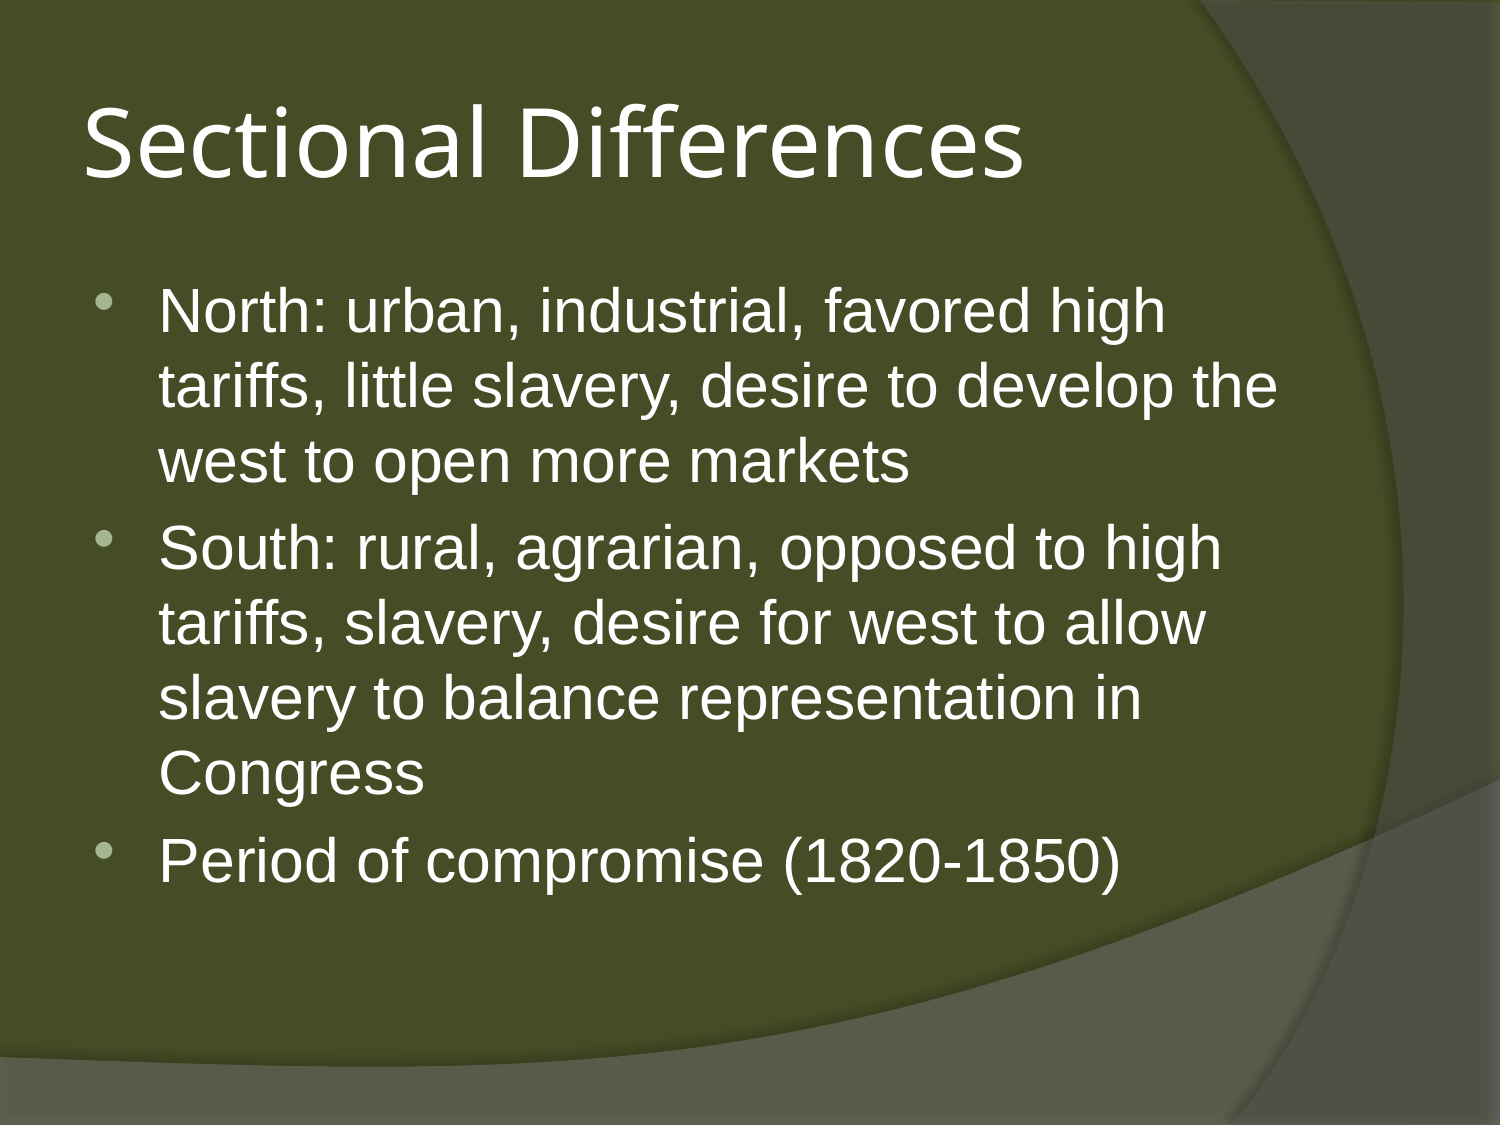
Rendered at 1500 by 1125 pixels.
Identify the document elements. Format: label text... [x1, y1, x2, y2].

list North: urban, industrial, favored high tariffs, little slavery, desire to develop the west to open more markets South: rural, agrarian, opposed to high tariffs, slavery, desire for west to allow slavery to balance representation in Congress Period of compromise (1820-1850) [75, 262, 1300, 1005]
title Sectional Differences [75, 45, 1300, 233]
